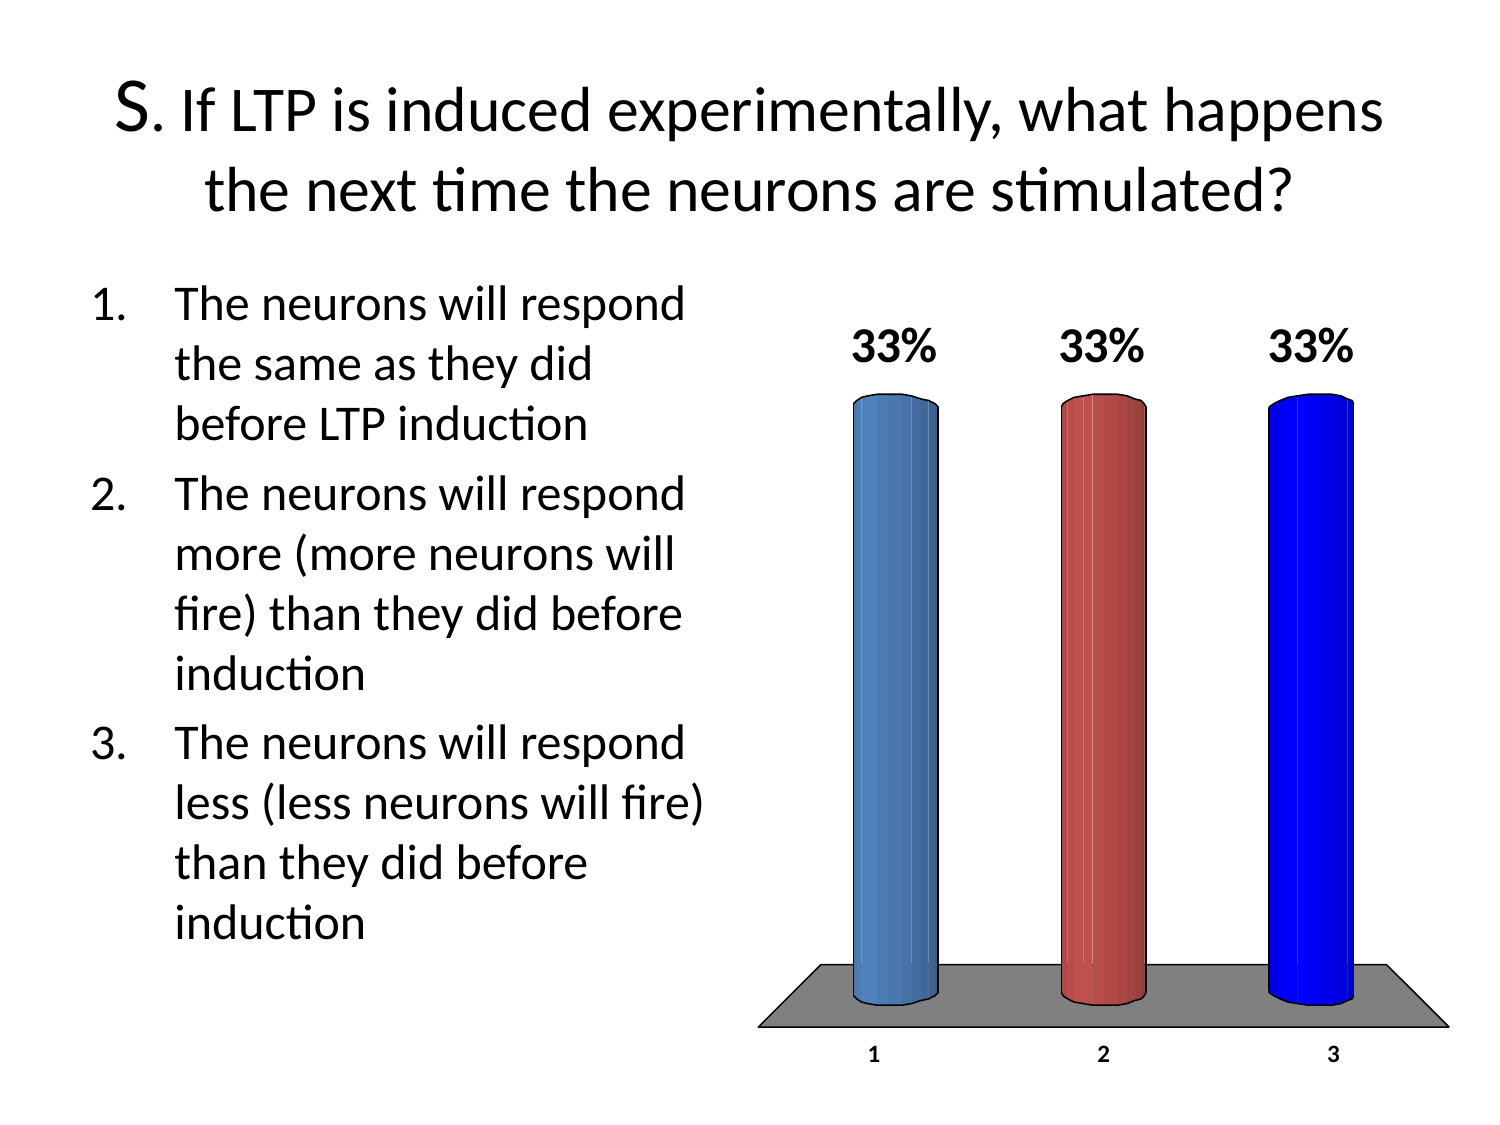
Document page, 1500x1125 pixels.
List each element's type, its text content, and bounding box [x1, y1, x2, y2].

list The neurons will respond the same as they did before LTP induction The neurons will respond more (more neurons will fire) than they did before induction The neurons will respond less (less neurons will fire) than they did before induction [75, 262, 750, 1005]
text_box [739, 270, 1490, 1115]
title S. If LTP is induced experimentally, what happens the next time the neurons are stimulated? [75, 45, 1425, 233]
